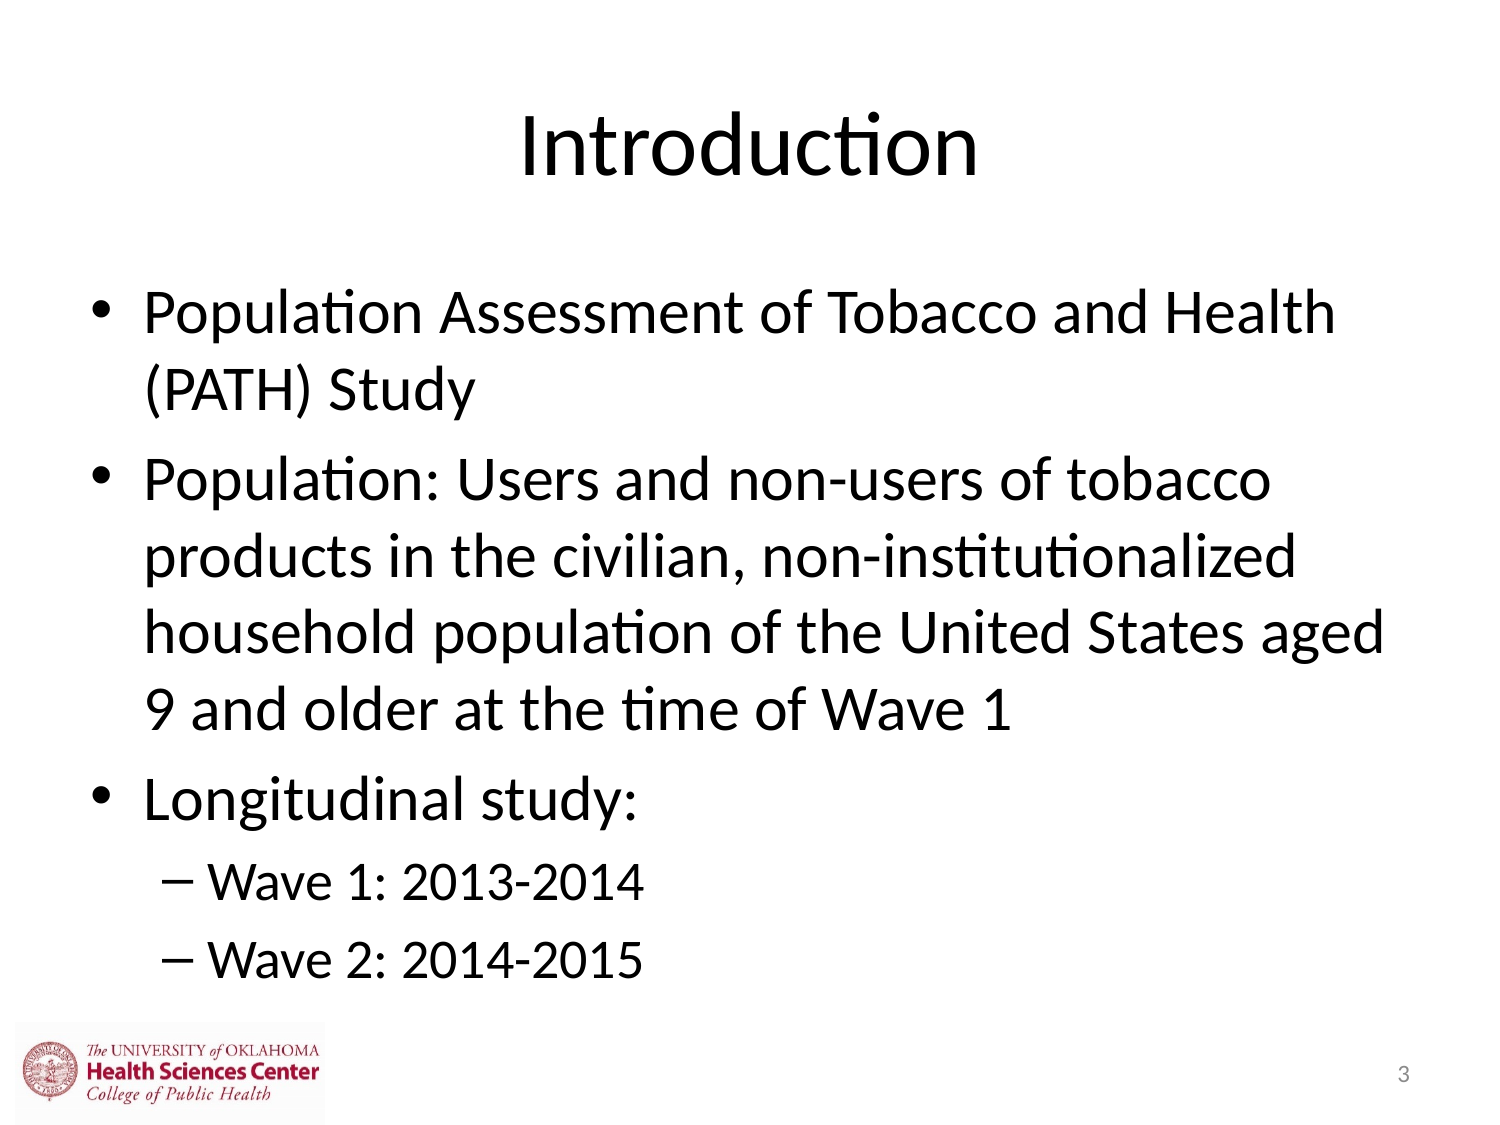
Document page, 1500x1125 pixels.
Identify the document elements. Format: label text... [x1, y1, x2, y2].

list Population Assessment of Tobacco and Health (PATH) Study Population: Users and non-users of tobacco products in the civilian, non-institutionalized household population of the United States aged 9 and older at the time of Wave 1 Longitudinal study: Wave 1: 2013-2014 Wave 2: 2014-2015 [75, 262, 1425, 1005]
picture [15, 1022, 325, 1125]
slide_number 3 [1074, 1042, 1425, 1103]
title Introduction [75, 45, 1425, 233]
